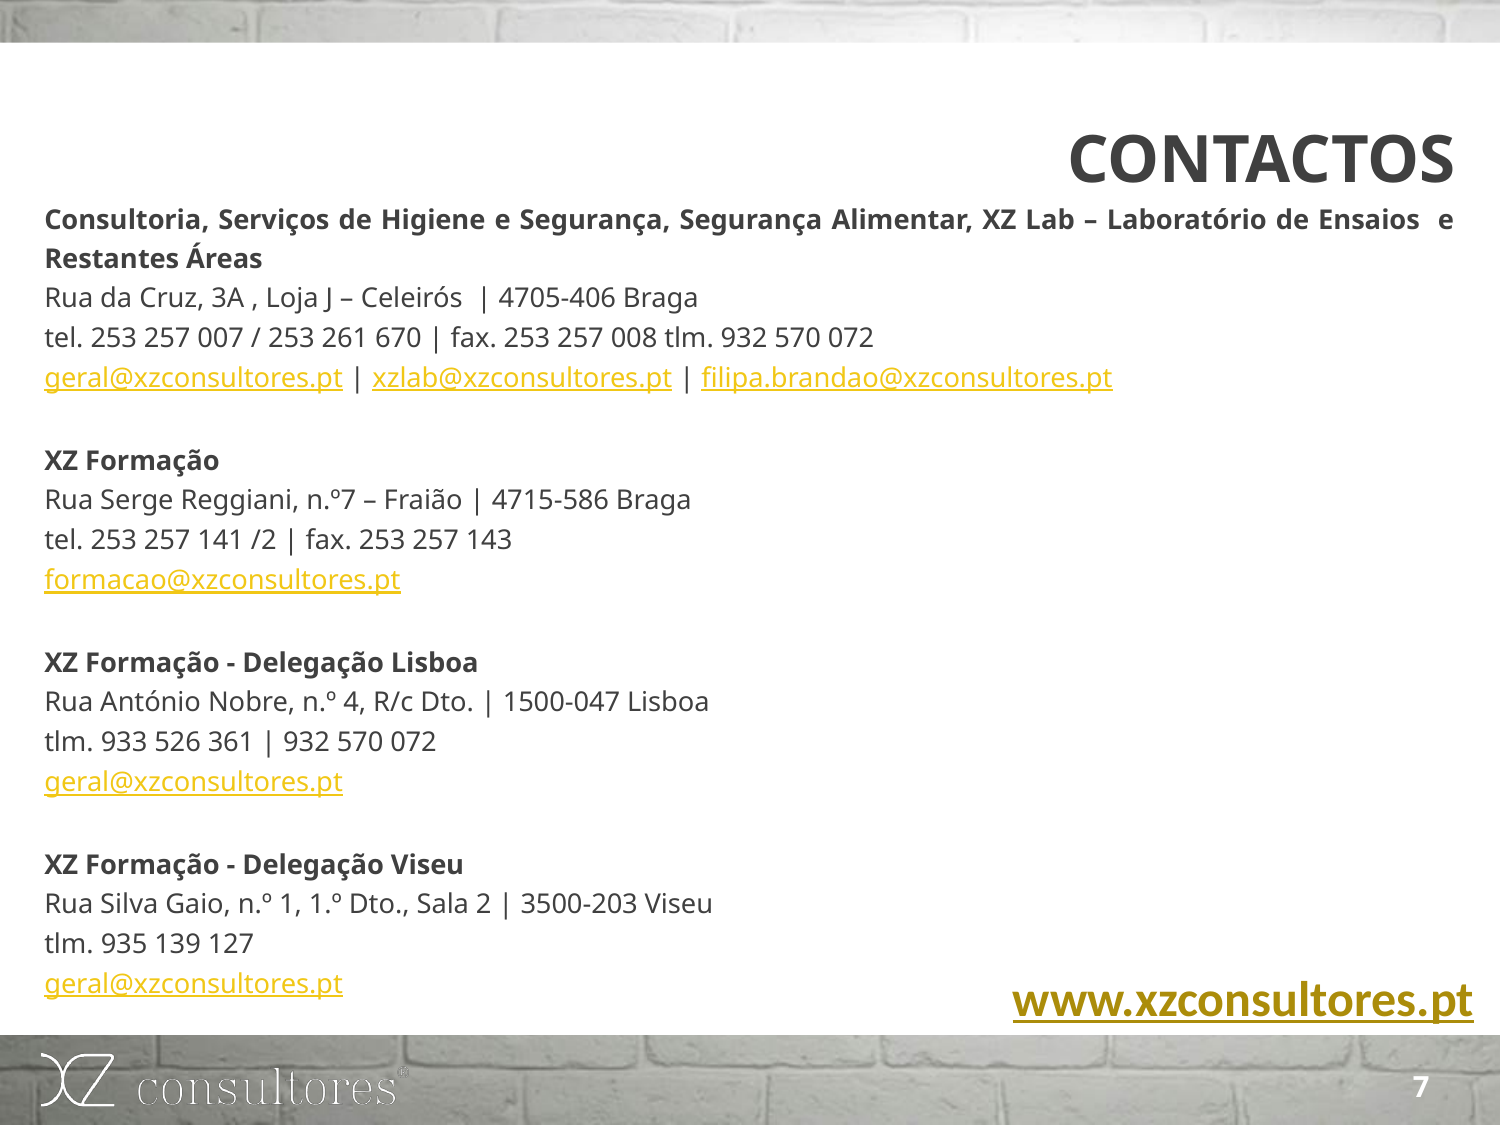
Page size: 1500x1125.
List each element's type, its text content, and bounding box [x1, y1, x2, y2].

text_box www.xzconsultores.pt [997, 947, 1489, 1034]
picture [0, 0, 1500, 42]
picture [0, 1035, 1500, 1125]
list CONTACTOS Consultoria, Serviços de Higiene e Segurança, Segurança Alimentar, XZ Lab – Laboratório de Ensaios e Restantes Áreas Rua da Cruz, 3A , Loja J – Celeirós | 4705-406 Braga tel. 253 257 007 / 253 261 670 | fax. 253 257 008 tlm. 932 570 072 geral@xzconsultores.pt | xzlab@xzconsultores.pt | filipa.brandao@xzconsultores.pt XZ Formação Rua Serge Reggiani, n.º7 – Fraião | 4715-586 Braga tel. 253 257 141 /2 | fax. 253 257 143 formacao@xzconsultores.pt XZ Formação - Delegação Lisboa Rua António Nobre, n.º 4, R/c Dto. | 1500-047 Lisboa tlm. 933 526 361 | 932 570 072 geral@xzconsultores.pt XZ Formação - Delegação Viseu Rua Silva Gaio, n.º 1, 1.º Dto., Sala 2 | 3500-203 Viseu tlm. 935 139 127 geral@xzconsultores.pt [29, 54, 1471, 1012]
